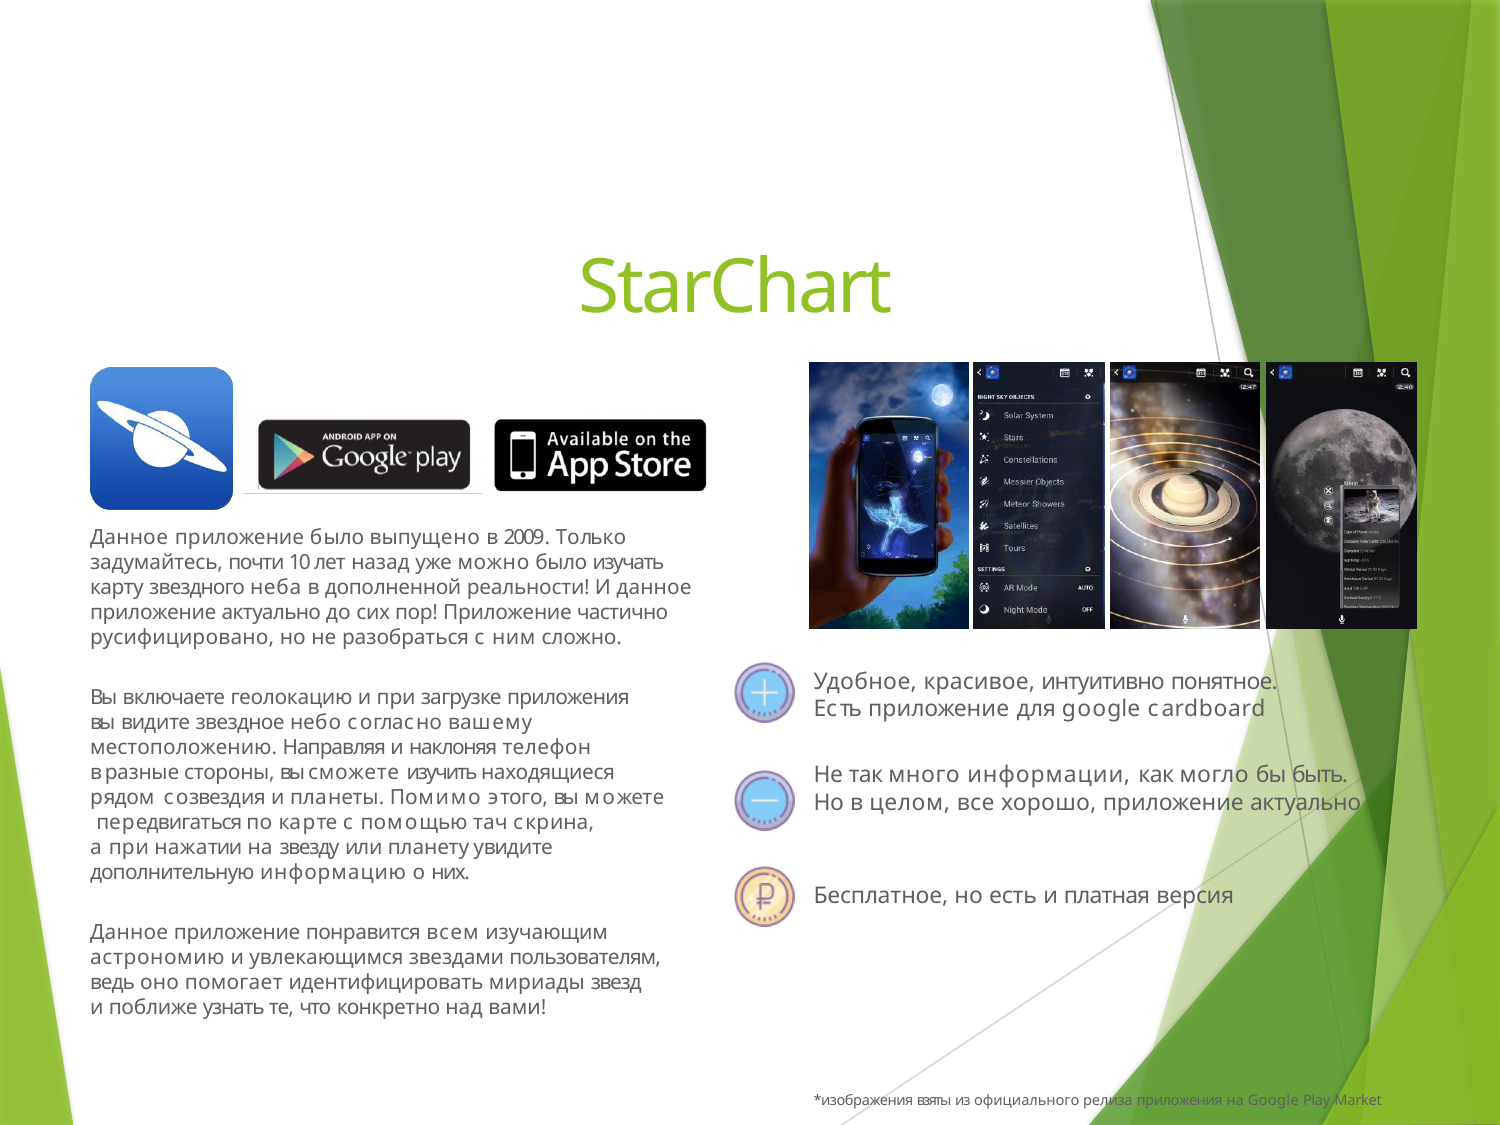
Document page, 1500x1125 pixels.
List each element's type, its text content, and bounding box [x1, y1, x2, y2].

text_box Не так много информации, как могло бы быть. Но в целом, все хорошо, приложение актуально [811, 757, 1382, 815]
picture [492, 409, 725, 494]
picture [733, 769, 796, 831]
text_box Данное приложение понравится всем изучающим астрономию и увлекающимся звездами пользователям, ведь оно помогает идентифицировать мириады звезд и поближе узнать те, что конкретно над вами! [87, 916, 688, 1019]
text_box Данное приложение было выпущено в 2009. Только задумайтесь, почти 10 лет назад уже можно было изучать карту звездного неба в дополненной реальности! И данное приложение актуально до сих пор! Приложение частично русифицировано, но не разобраться с ним сложно. [87, 521, 721, 649]
picture [733, 866, 796, 928]
text_box Бесплатное, но есть и платная версия [811, 878, 1255, 909]
text_box Вы включаете геолокацию и при загрузке приложения вы видите звездное небо согласно вашему местоположению. Направляя и наклоняя телефон в разные стороны, вы сможете изучить находящиеся рядом созвездия и планеты. Помимо этого, вы можете передвигаться по карте с помощью тач скрина, а при нажатии на звезду или планету увидите дополнительную информацию о них. [87, 681, 667, 884]
text_box Удобное, красивое, интуитивно понятное. Есть приложение для google cardboard [811, 664, 1300, 722]
picture [89, 366, 233, 511]
picture [733, 662, 796, 723]
picture [242, 413, 483, 495]
text_box *изображения взяты из официального релиза приложения на Google Play Market [811, 1088, 1415, 1109]
title StarChart [576, 235, 924, 426]
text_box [809, 362, 1417, 630]
